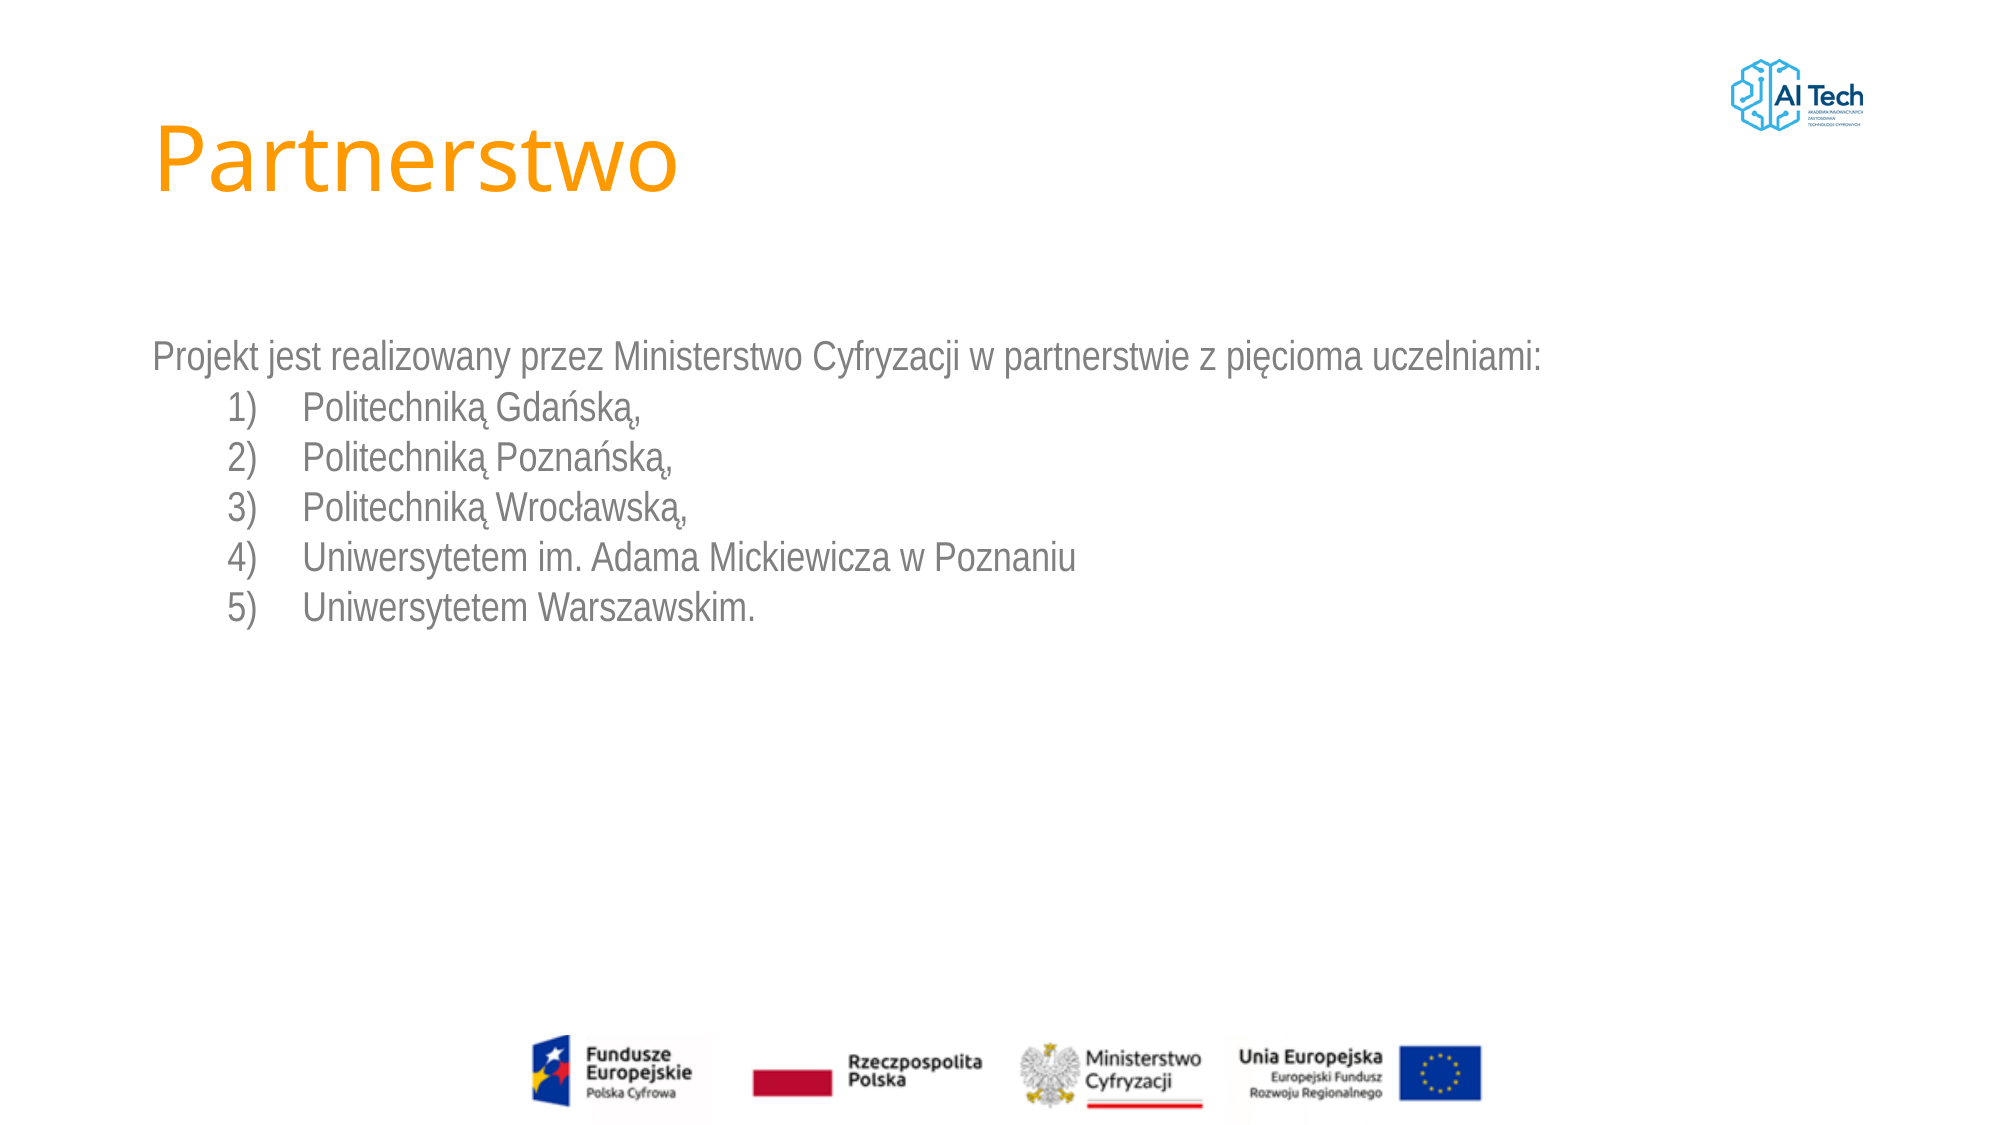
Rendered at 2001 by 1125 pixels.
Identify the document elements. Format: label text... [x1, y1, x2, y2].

picture [499, 1036, 1501, 1125]
title Partnerstwo [137, 53, 1863, 271]
list Projekt jest realizowany przez Ministerstwo Cyfryzacji w partnerstwie z pięcioma uczelniami: Politechniką Gdańską, Politechniką Poznańską, Politechniką Wrocławską, Uniwersytetem im. Adama Mickiewicza w Poznaniu Uniwersytetem Warszawskim. [137, 321, 1863, 1036]
